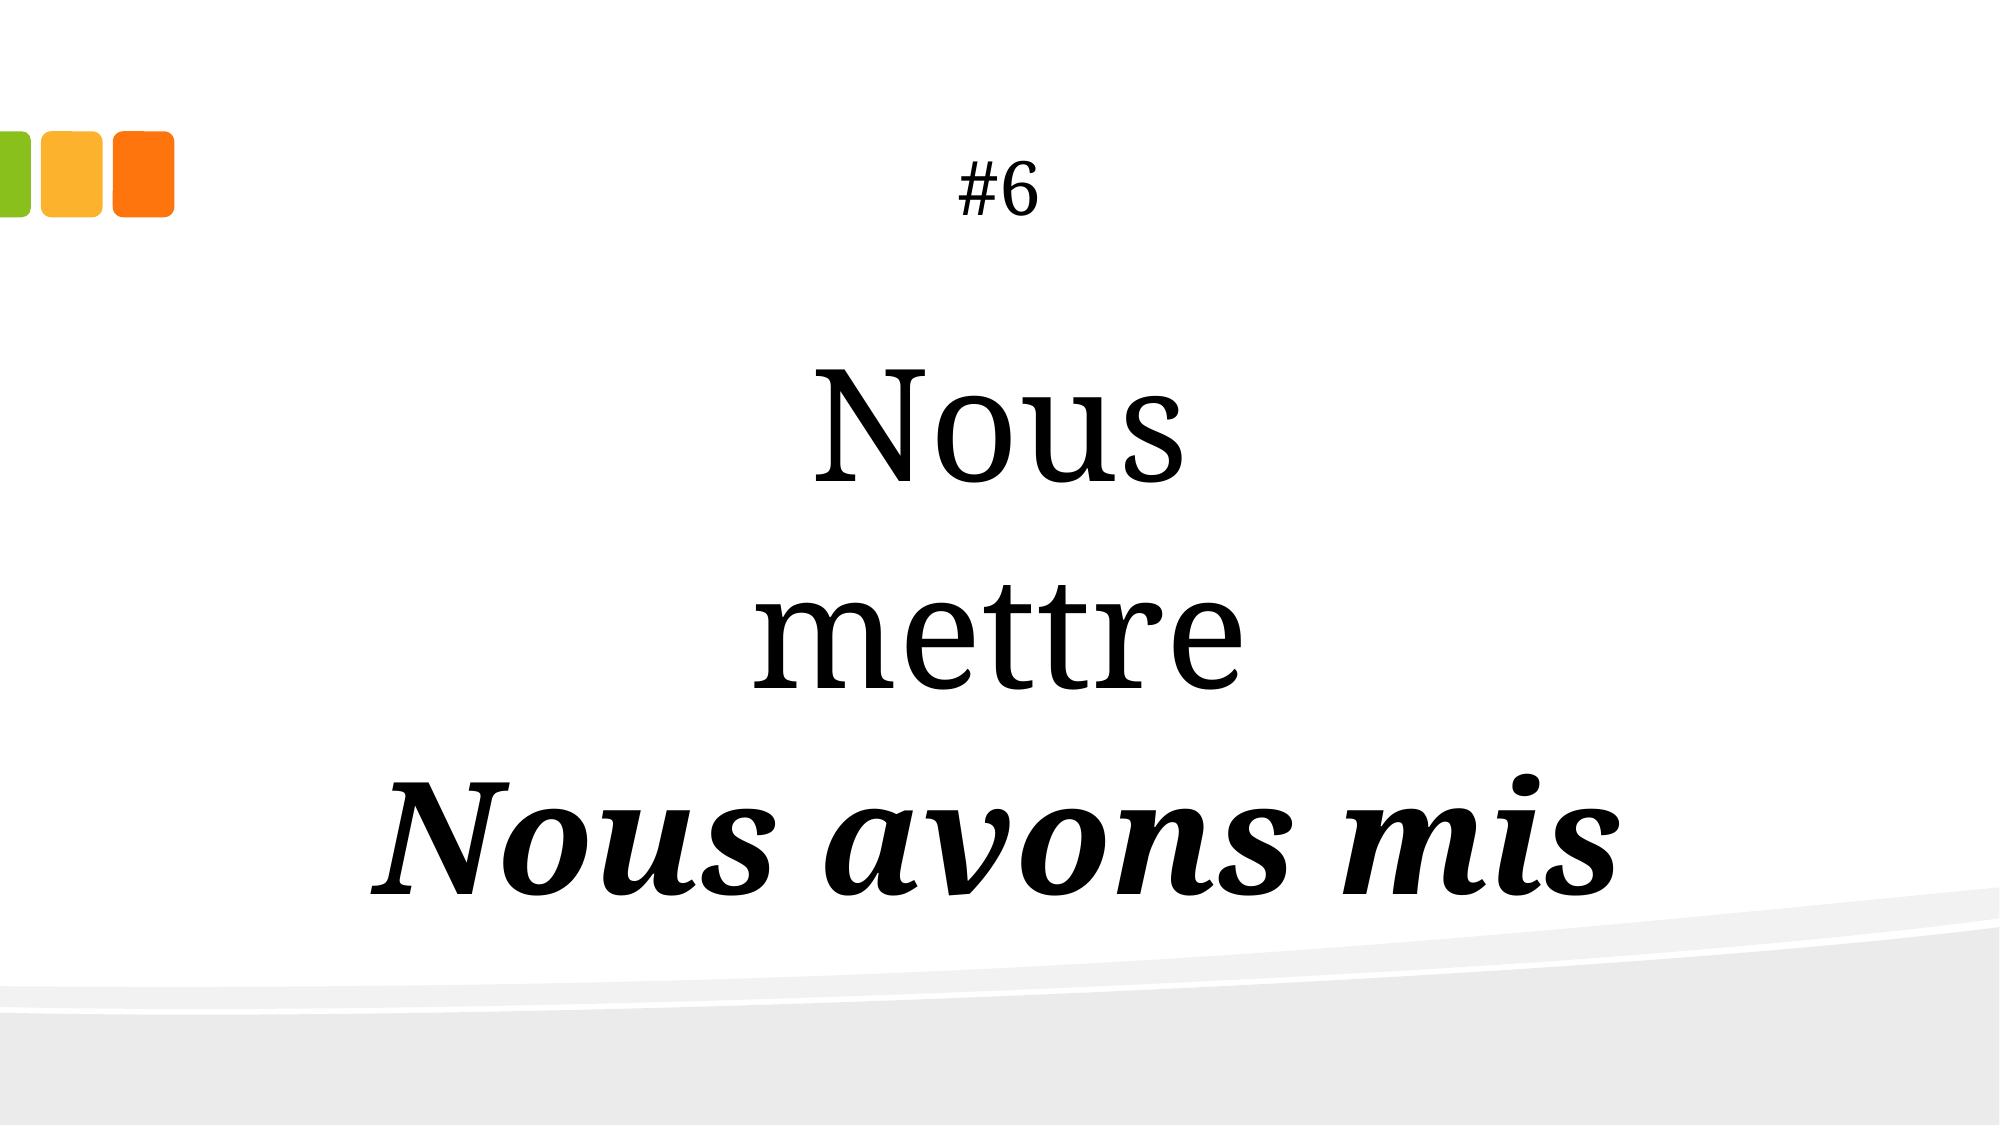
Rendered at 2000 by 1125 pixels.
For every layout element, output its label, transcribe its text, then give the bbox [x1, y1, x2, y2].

title #6 [199, 24, 1800, 238]
list Nous mettre Nous avons mis [249, 287, 1750, 988]
